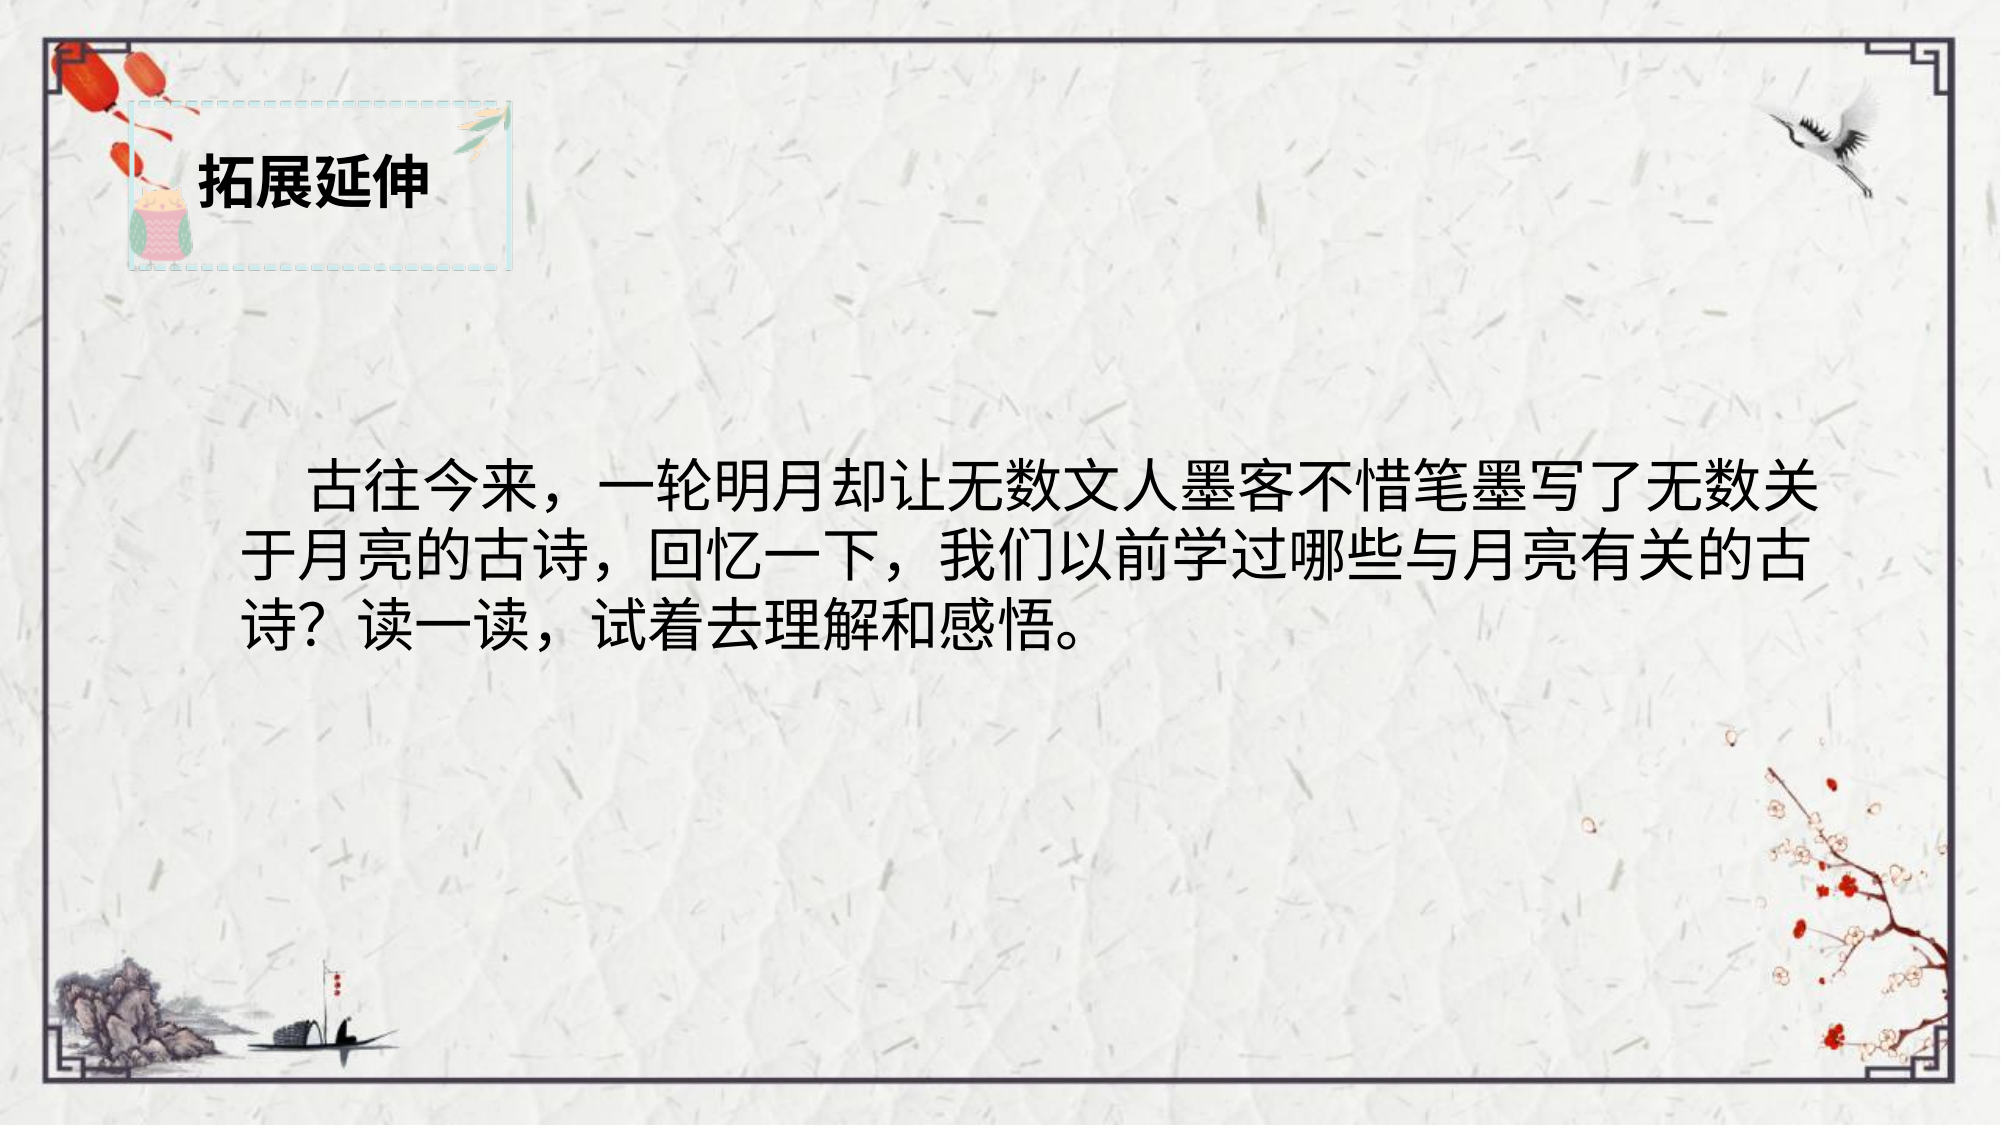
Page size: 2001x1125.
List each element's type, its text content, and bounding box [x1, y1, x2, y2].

picture [0, 0, 2001, 1125]
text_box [119, 92, 522, 280]
text_box 古往今来，一轮明月却让无数文人墨客不惜笔墨写了无数关于月亮的古诗，回忆一下，我们以前学过哪些与月亮有关的古诗？读一读，试着去理解和感悟。 [225, 441, 1836, 666]
